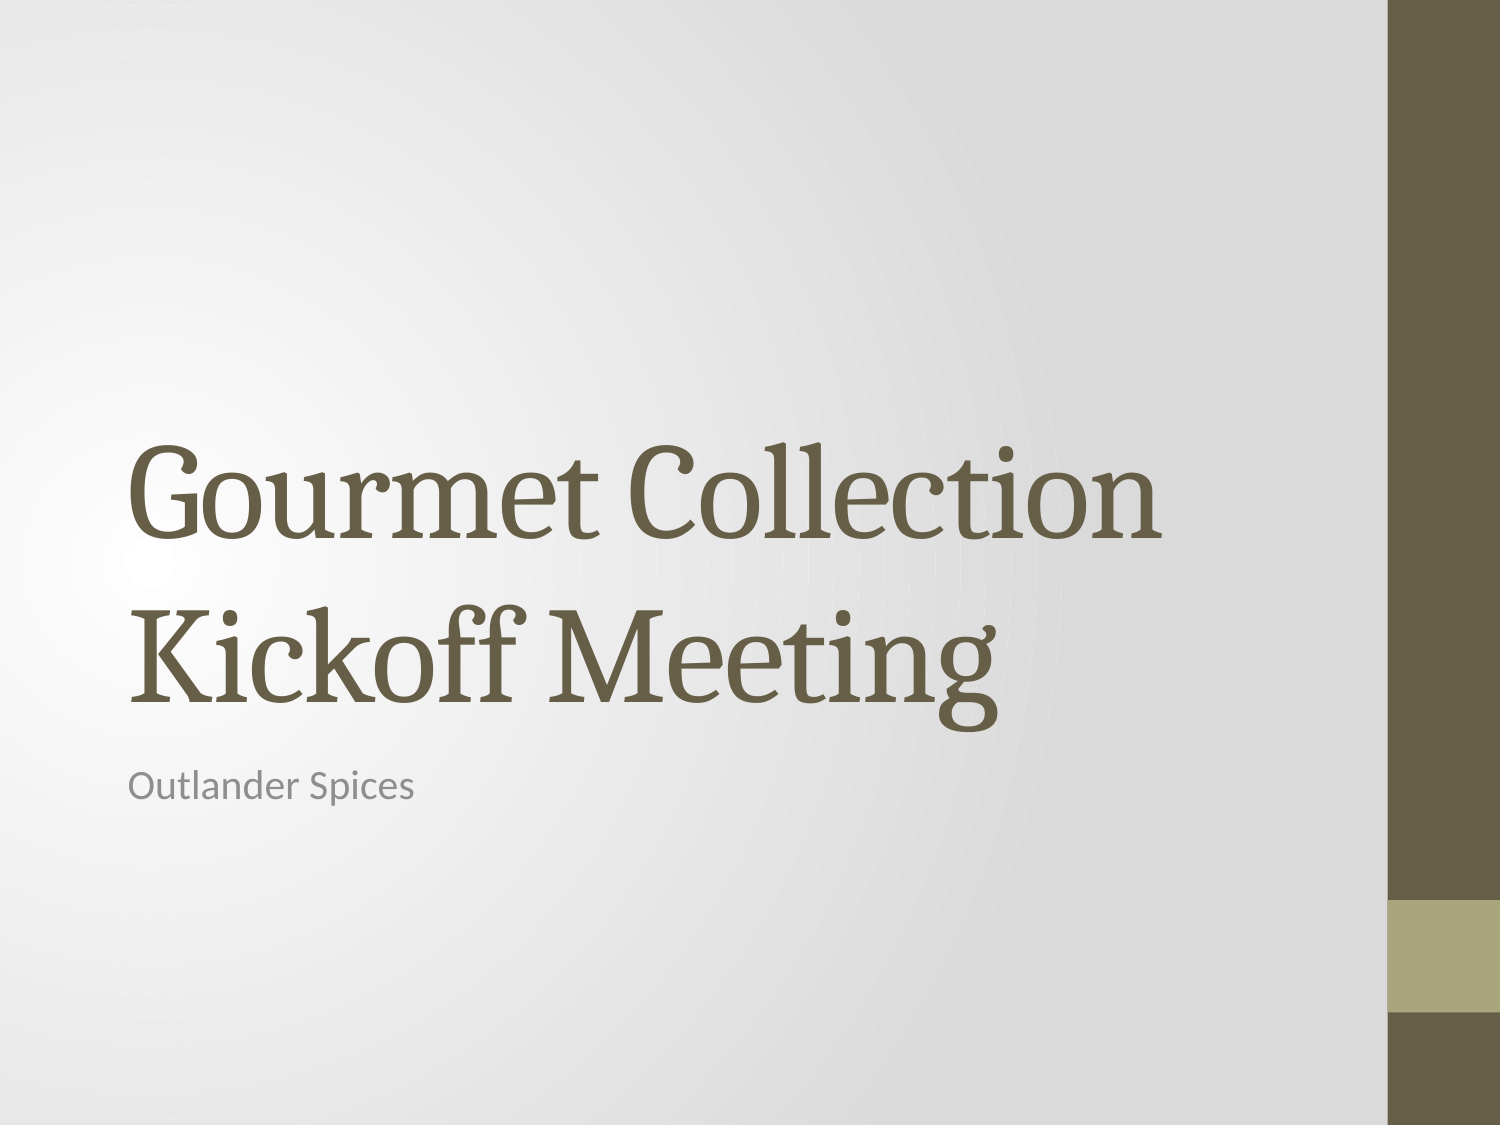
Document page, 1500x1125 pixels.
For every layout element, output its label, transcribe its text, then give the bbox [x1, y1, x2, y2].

title Gourmet Collection Kickoff Meeting [112, 312, 1350, 738]
subtitle Outlander Spices [112, 750, 1173, 925]
